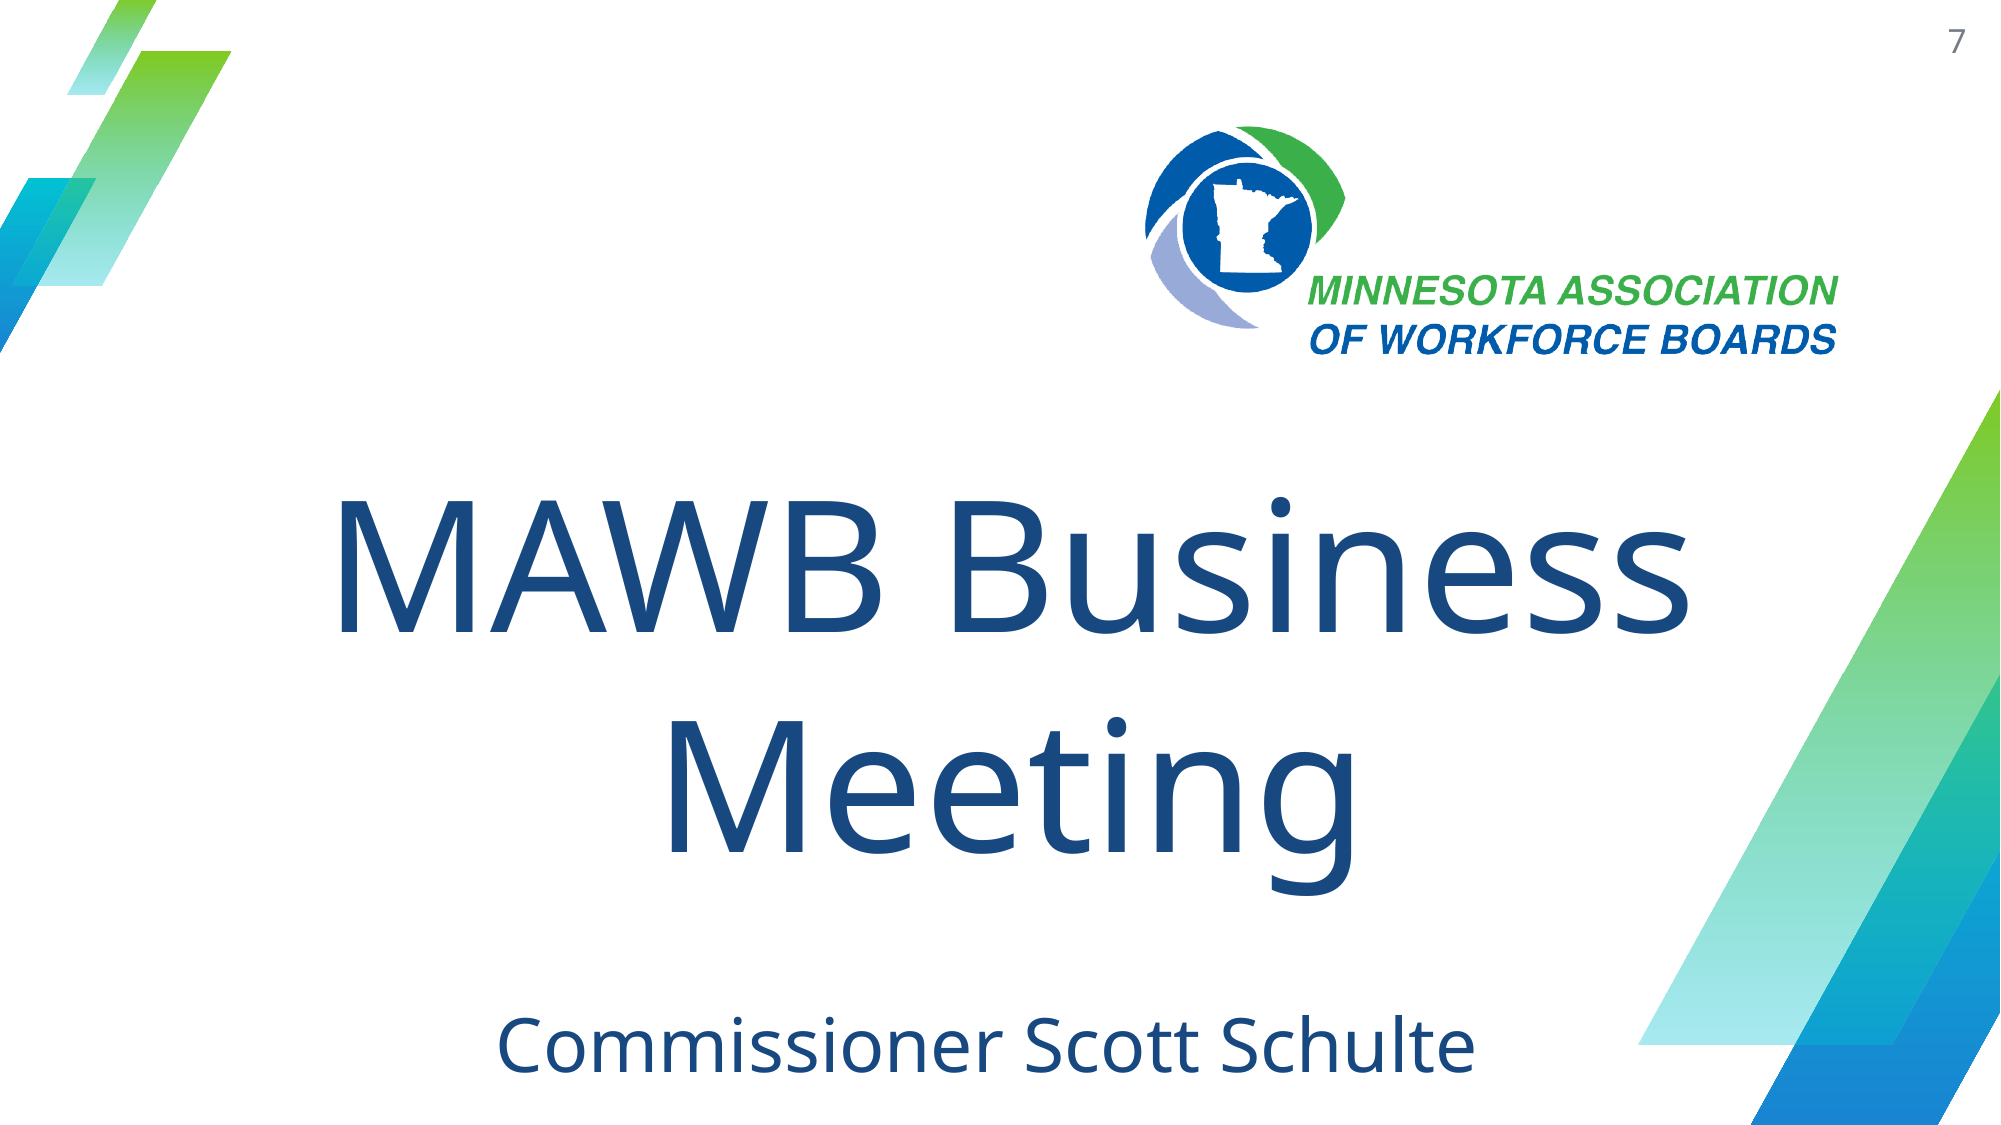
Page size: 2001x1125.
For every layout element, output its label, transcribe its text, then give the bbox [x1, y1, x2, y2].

text_box MAWB Business Meeting Commissioner Scott Schulte [150, 449, 1872, 814]
picture [1144, 125, 1839, 355]
slide_number 7 [1871, 0, 1967, 87]
